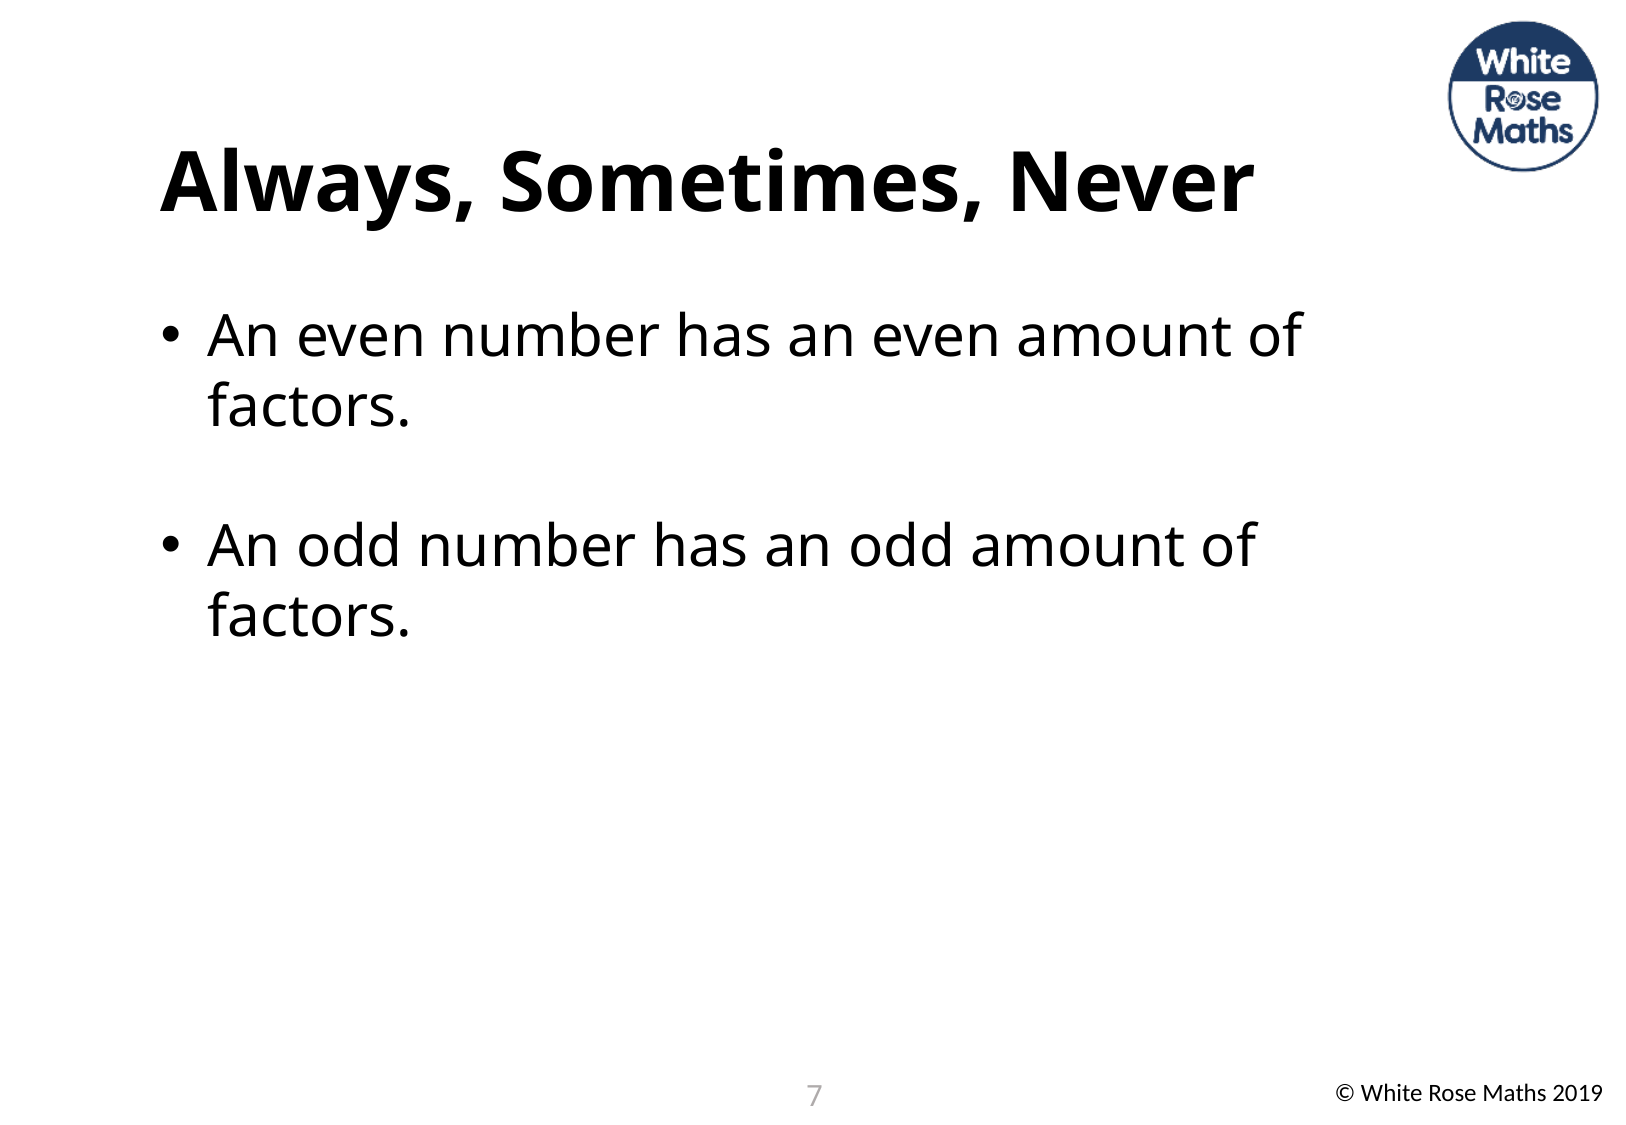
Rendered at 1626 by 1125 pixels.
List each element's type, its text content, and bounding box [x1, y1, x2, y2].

text_box Always, Sometimes, Never An even number has an even amount of factors. An odd number has an odd amount of factors. [145, 120, 1468, 656]
slide_number 7 [776, 1069, 854, 1125]
picture [1444, 17, 1602, 175]
